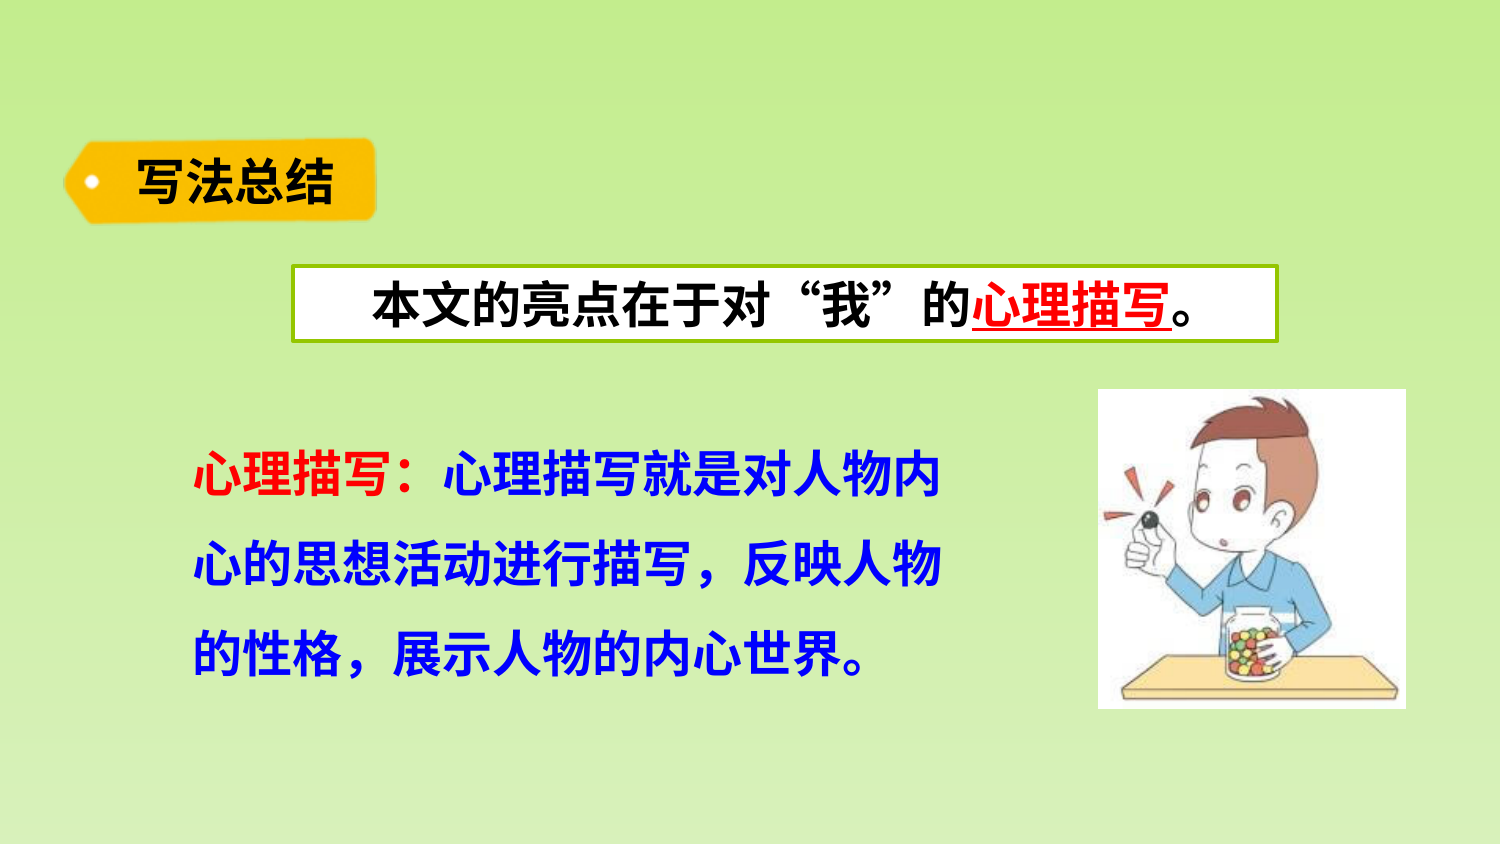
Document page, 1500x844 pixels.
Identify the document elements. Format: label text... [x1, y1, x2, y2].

text_box 心理描写：心理描写就是对人物内心的思想活动进行描写，反映人物的性格，展示人物的内心世界。 [177, 405, 995, 691]
picture [1098, 389, 1406, 710]
picture [50, 133, 389, 229]
text_box 本文的亮点在于对“我”的心理描写。 [291, 264, 1279, 343]
